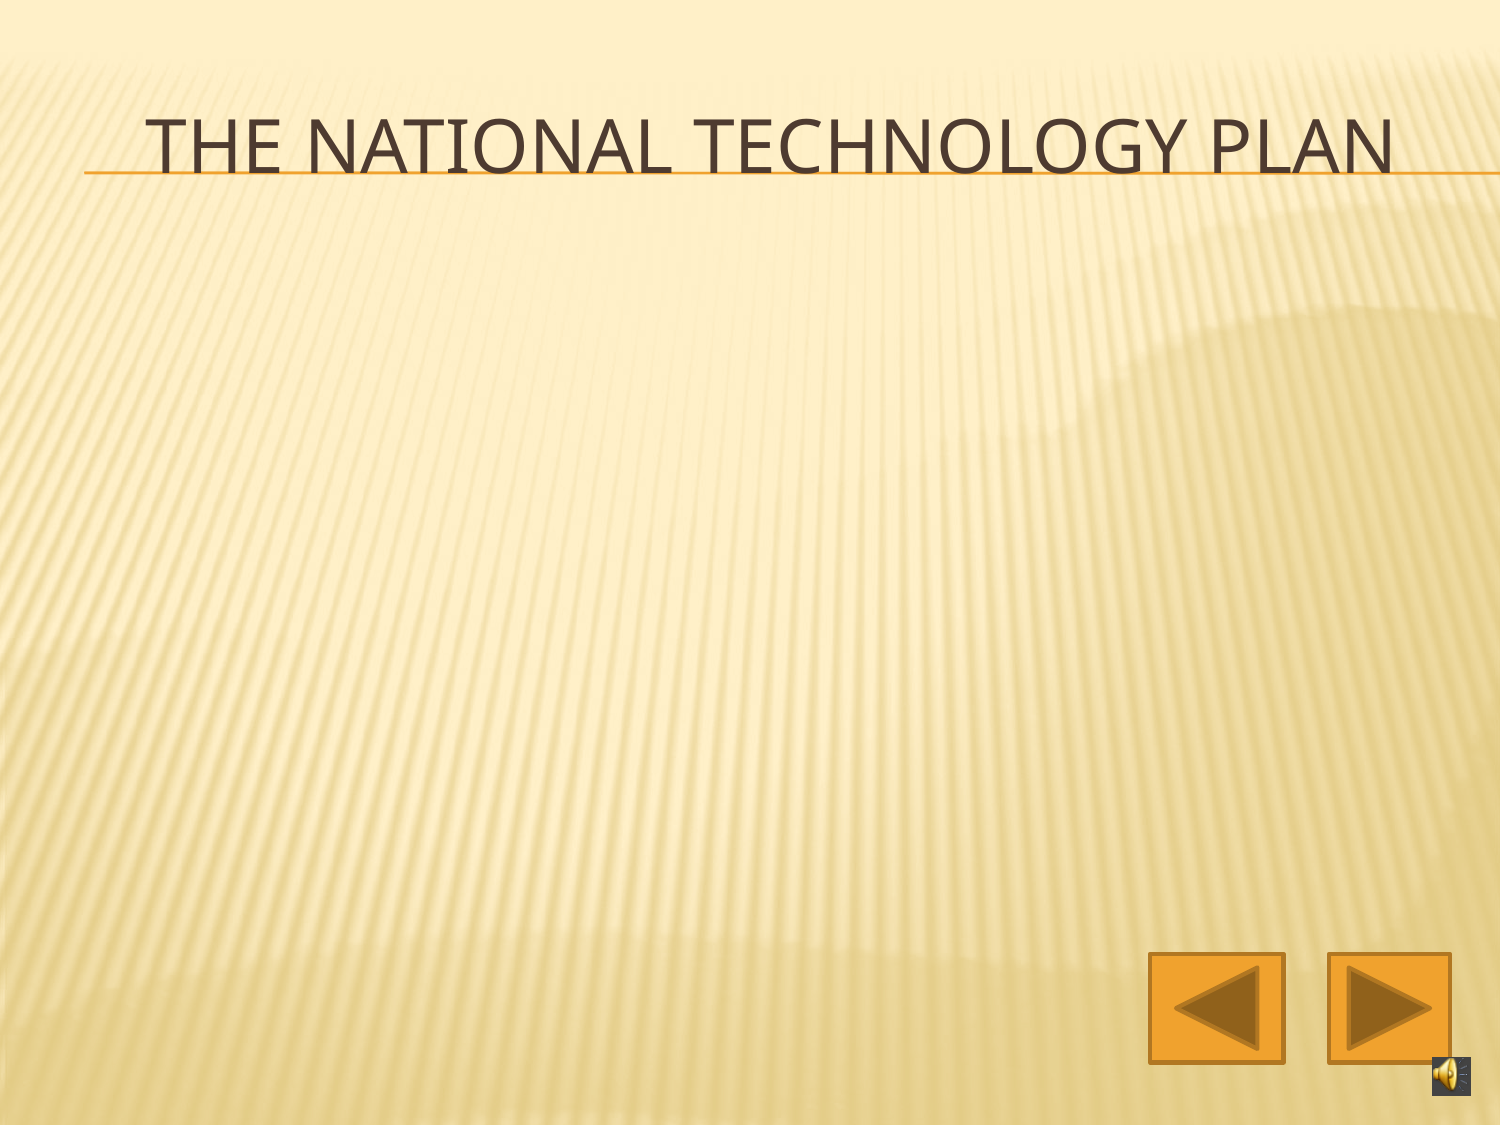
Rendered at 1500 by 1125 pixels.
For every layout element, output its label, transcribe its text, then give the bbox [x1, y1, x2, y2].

text_box [1148, 952, 1286, 1065]
title The National Technology Plan [49, 75, 1475, 213]
text_box [1327, 952, 1452, 1065]
picture [1431, 1056, 1472, 1097]
